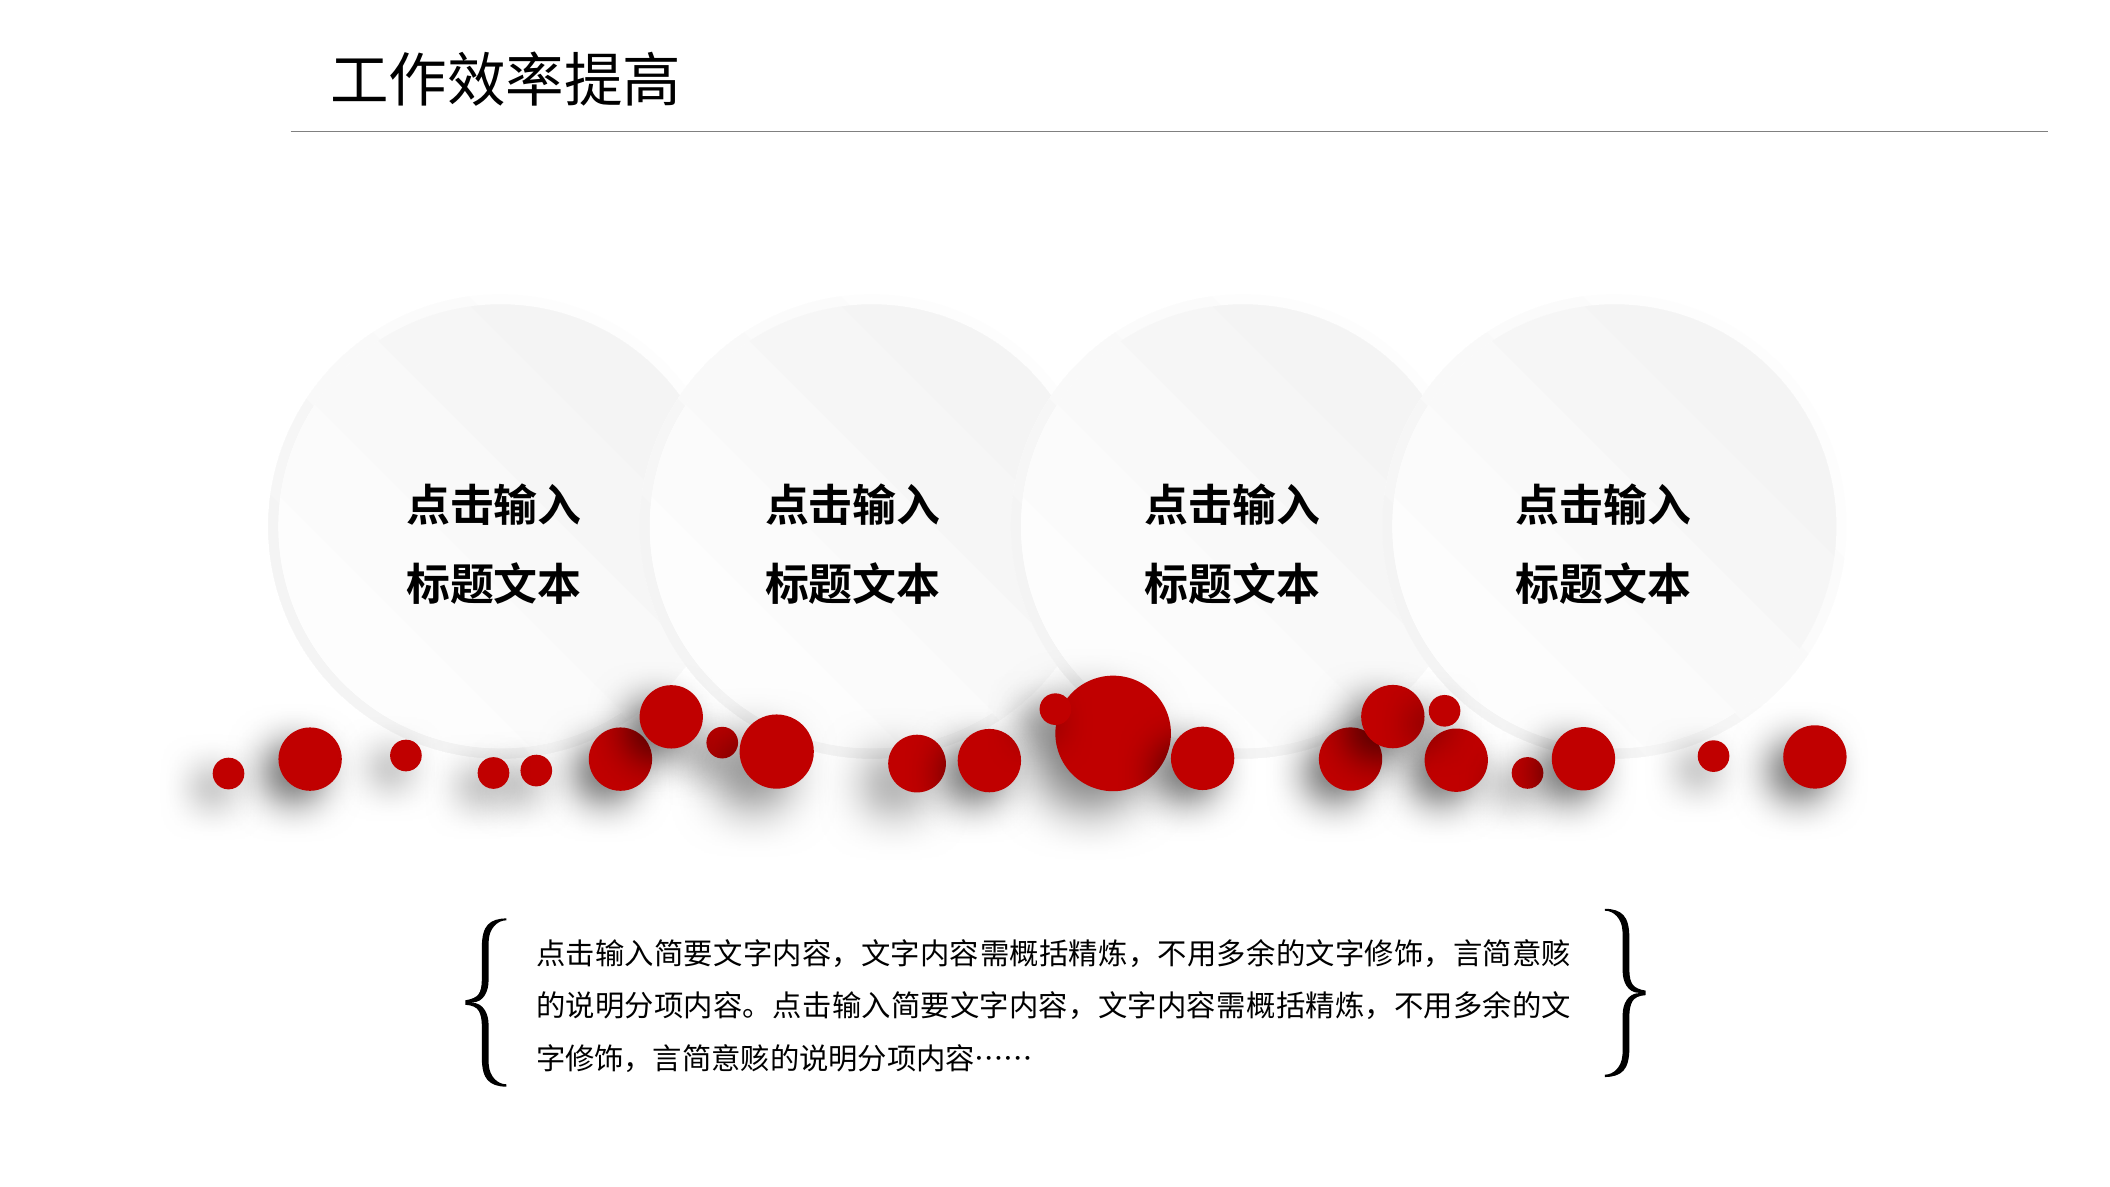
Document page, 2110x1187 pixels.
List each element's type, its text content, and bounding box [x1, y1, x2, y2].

text_box [739, 759, 815, 790]
text_box [277, 759, 343, 792]
text_box [211, 756, 246, 791]
text_box [587, 759, 638, 792]
text_box [956, 759, 1023, 794]
text_box [887, 759, 918, 794]
text_box [1604, 908, 1646, 1078]
text_box [1317, 759, 1367, 792]
text_box [1169, 759, 1236, 792]
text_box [1382, 294, 1847, 759]
text_box [1782, 750, 1848, 790]
text_box [1060, 759, 1131, 793]
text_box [268, 294, 639, 759]
text_box [1425, 759, 1481, 793]
text_box 点击输入简要文字内容，文字内容需概括精炼，不用多余的文字修饰，言简意赅的说明分项内容。点击输入简要文字内容，文字内容需概括精炼，不用多余的文字修饰，言简意赅的说明分项内容…… [536, 917, 1572, 1076]
text_box [1550, 759, 1617, 792]
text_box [1010, 294, 1382, 759]
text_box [639, 294, 1010, 759]
text_box [465, 918, 507, 1087]
title 工作效率提高 [318, 45, 697, 121]
text_box [389, 759, 423, 773]
text_box [476, 759, 511, 790]
text_box [519, 759, 554, 788]
text_box [1697, 759, 1731, 774]
